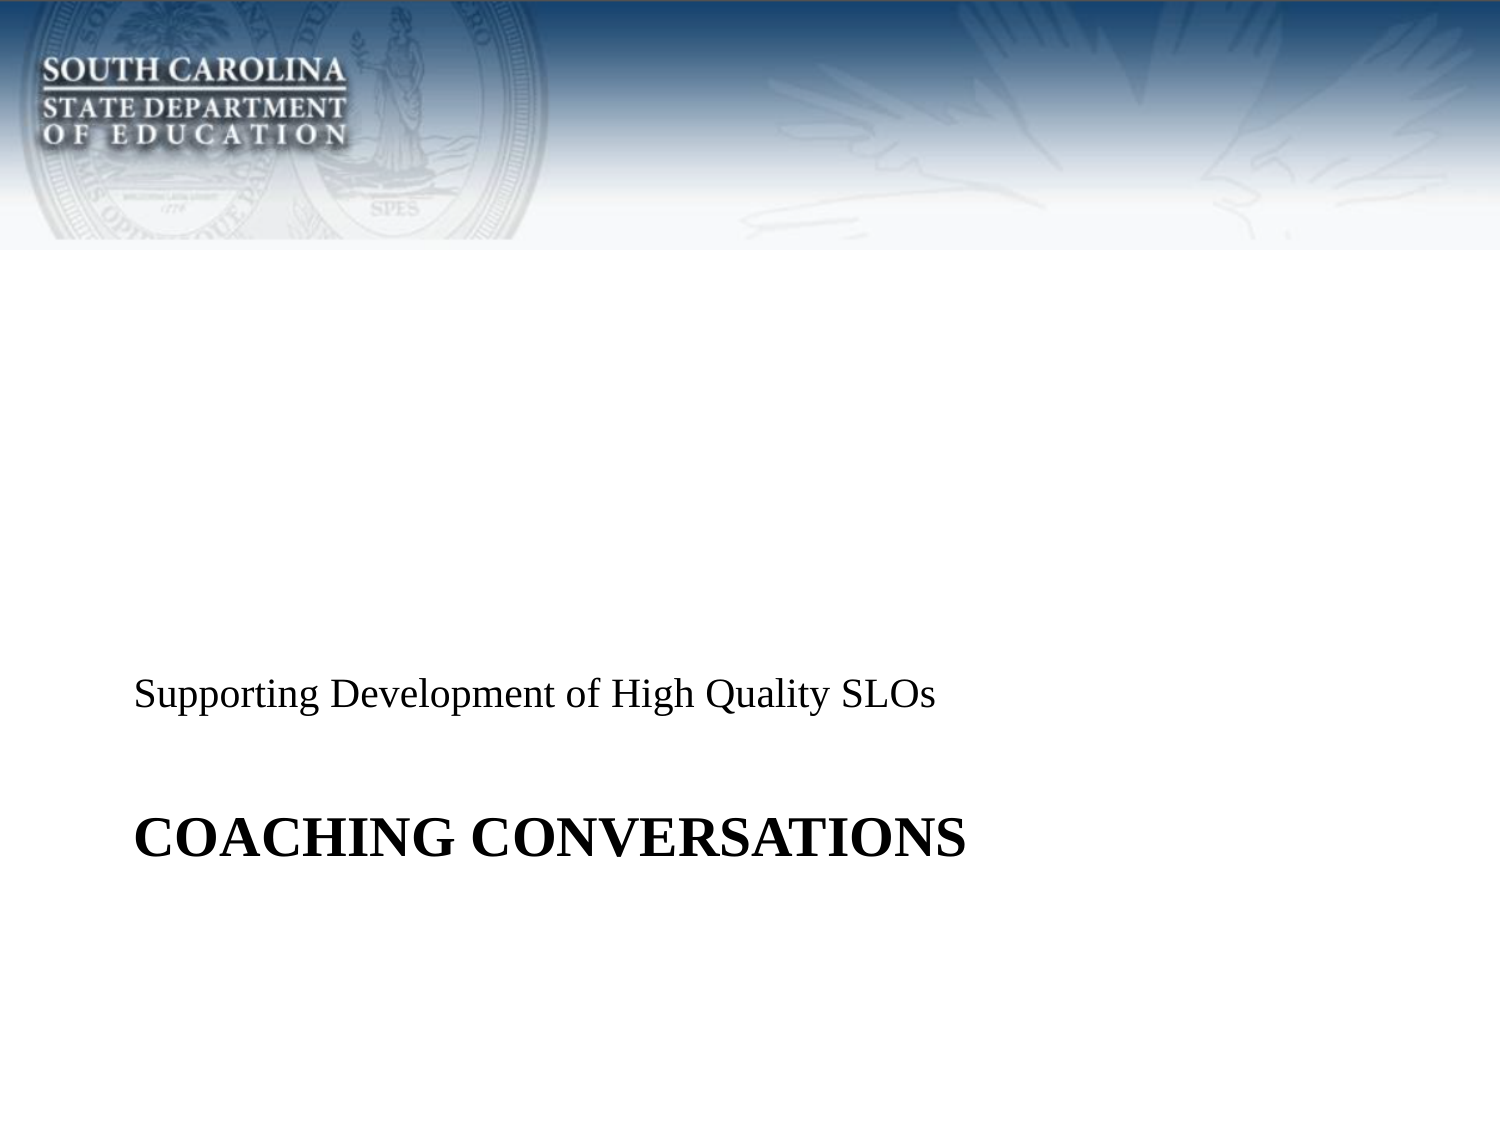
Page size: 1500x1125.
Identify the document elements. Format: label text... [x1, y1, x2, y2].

title coaching conversations [118, 723, 1394, 947]
picture [0, 0, 1500, 1125]
list Supporting Development of High Quality SLOs [118, 476, 1394, 723]
